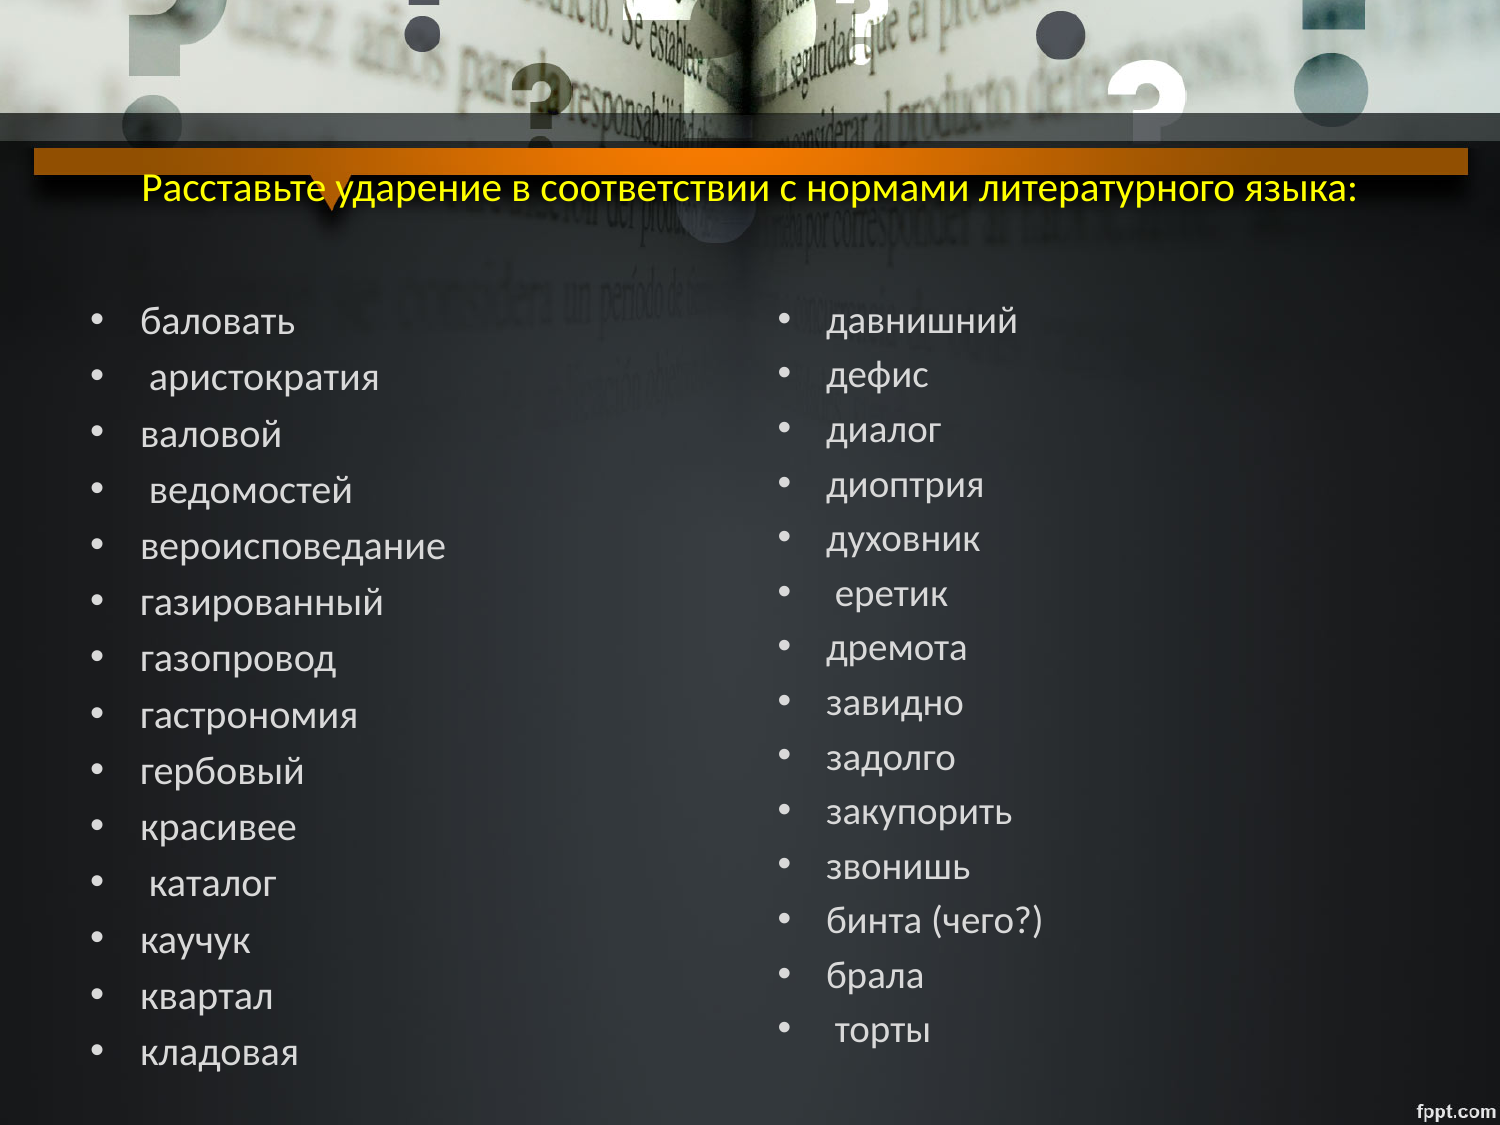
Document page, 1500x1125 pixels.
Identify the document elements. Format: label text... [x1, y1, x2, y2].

title Расставьте ударение в соответствии с нормами литературного языка: [75, 136, 1425, 233]
list давнишний дефис диалог диоптрия духовник еретик дремота завидно задолго закупорить звонишь бинта (чего?) брала торты [762, 286, 1425, 1064]
list баловать аристократия валовой ведомостей вероисповедание газированный газопровод гастрономия гербовый красивее каталог каучук квартал кладовая [75, 286, 738, 1089]
picture [0, 0, 1500, 1125]
